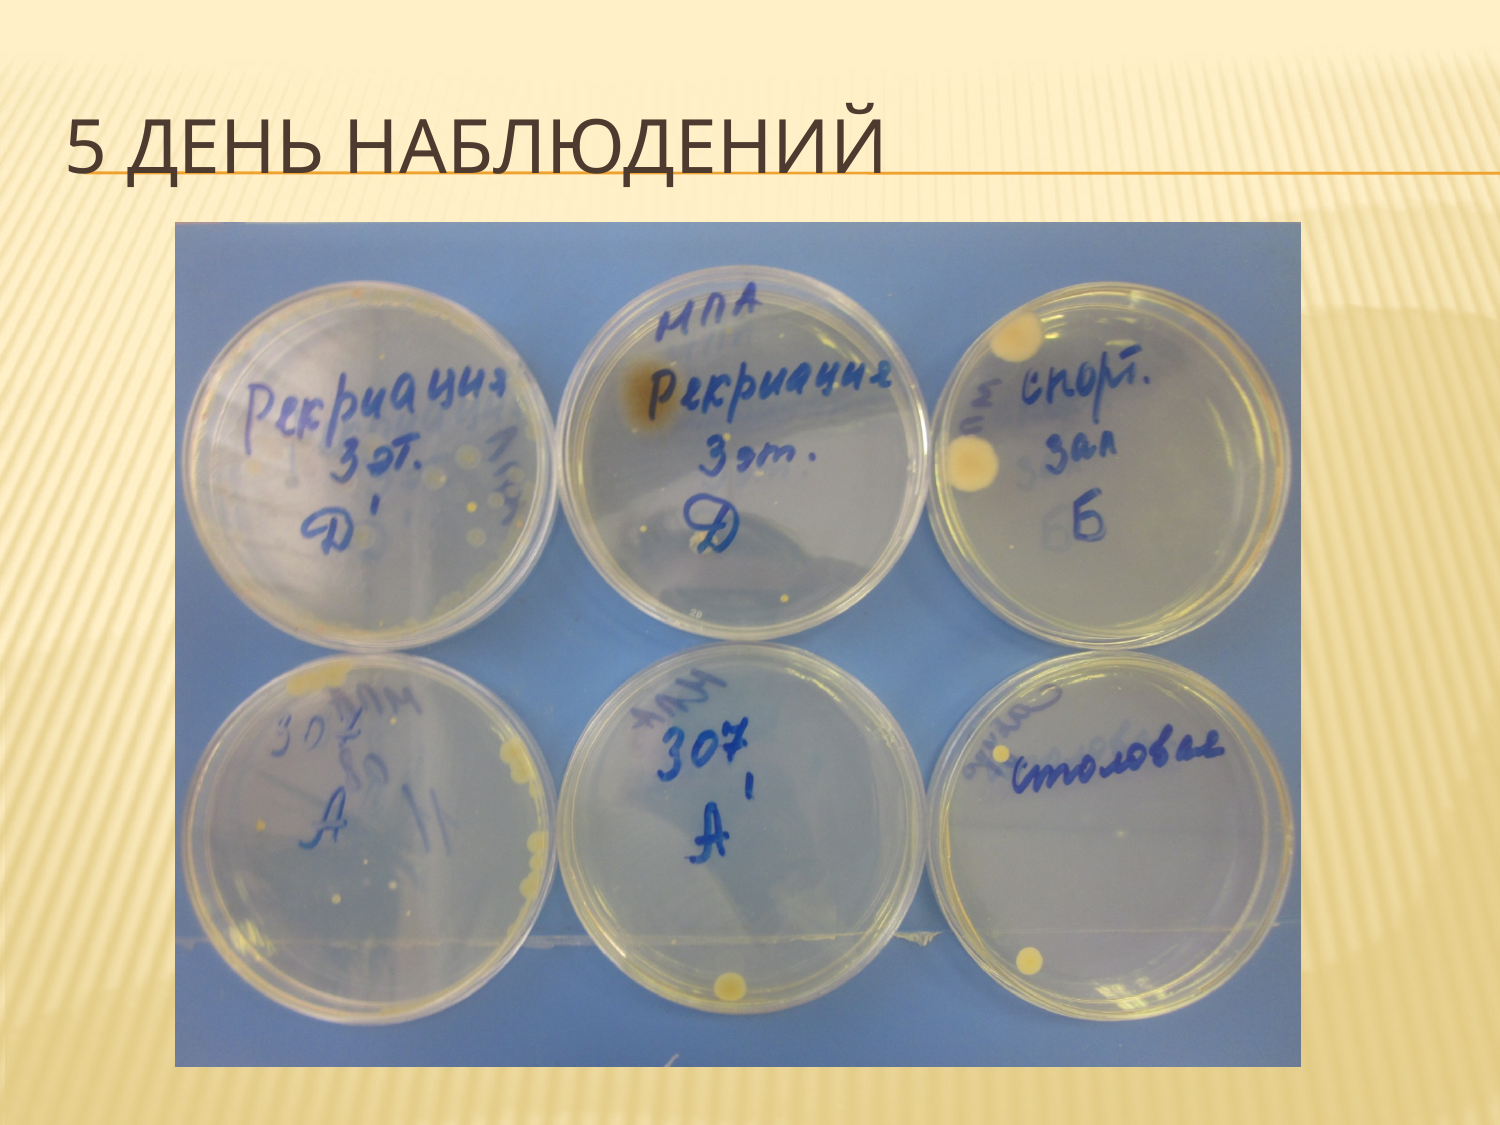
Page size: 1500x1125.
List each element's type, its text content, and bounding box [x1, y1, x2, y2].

picture [175, 222, 1301, 1067]
title 5 день наблюдений [50, 75, 1475, 213]
